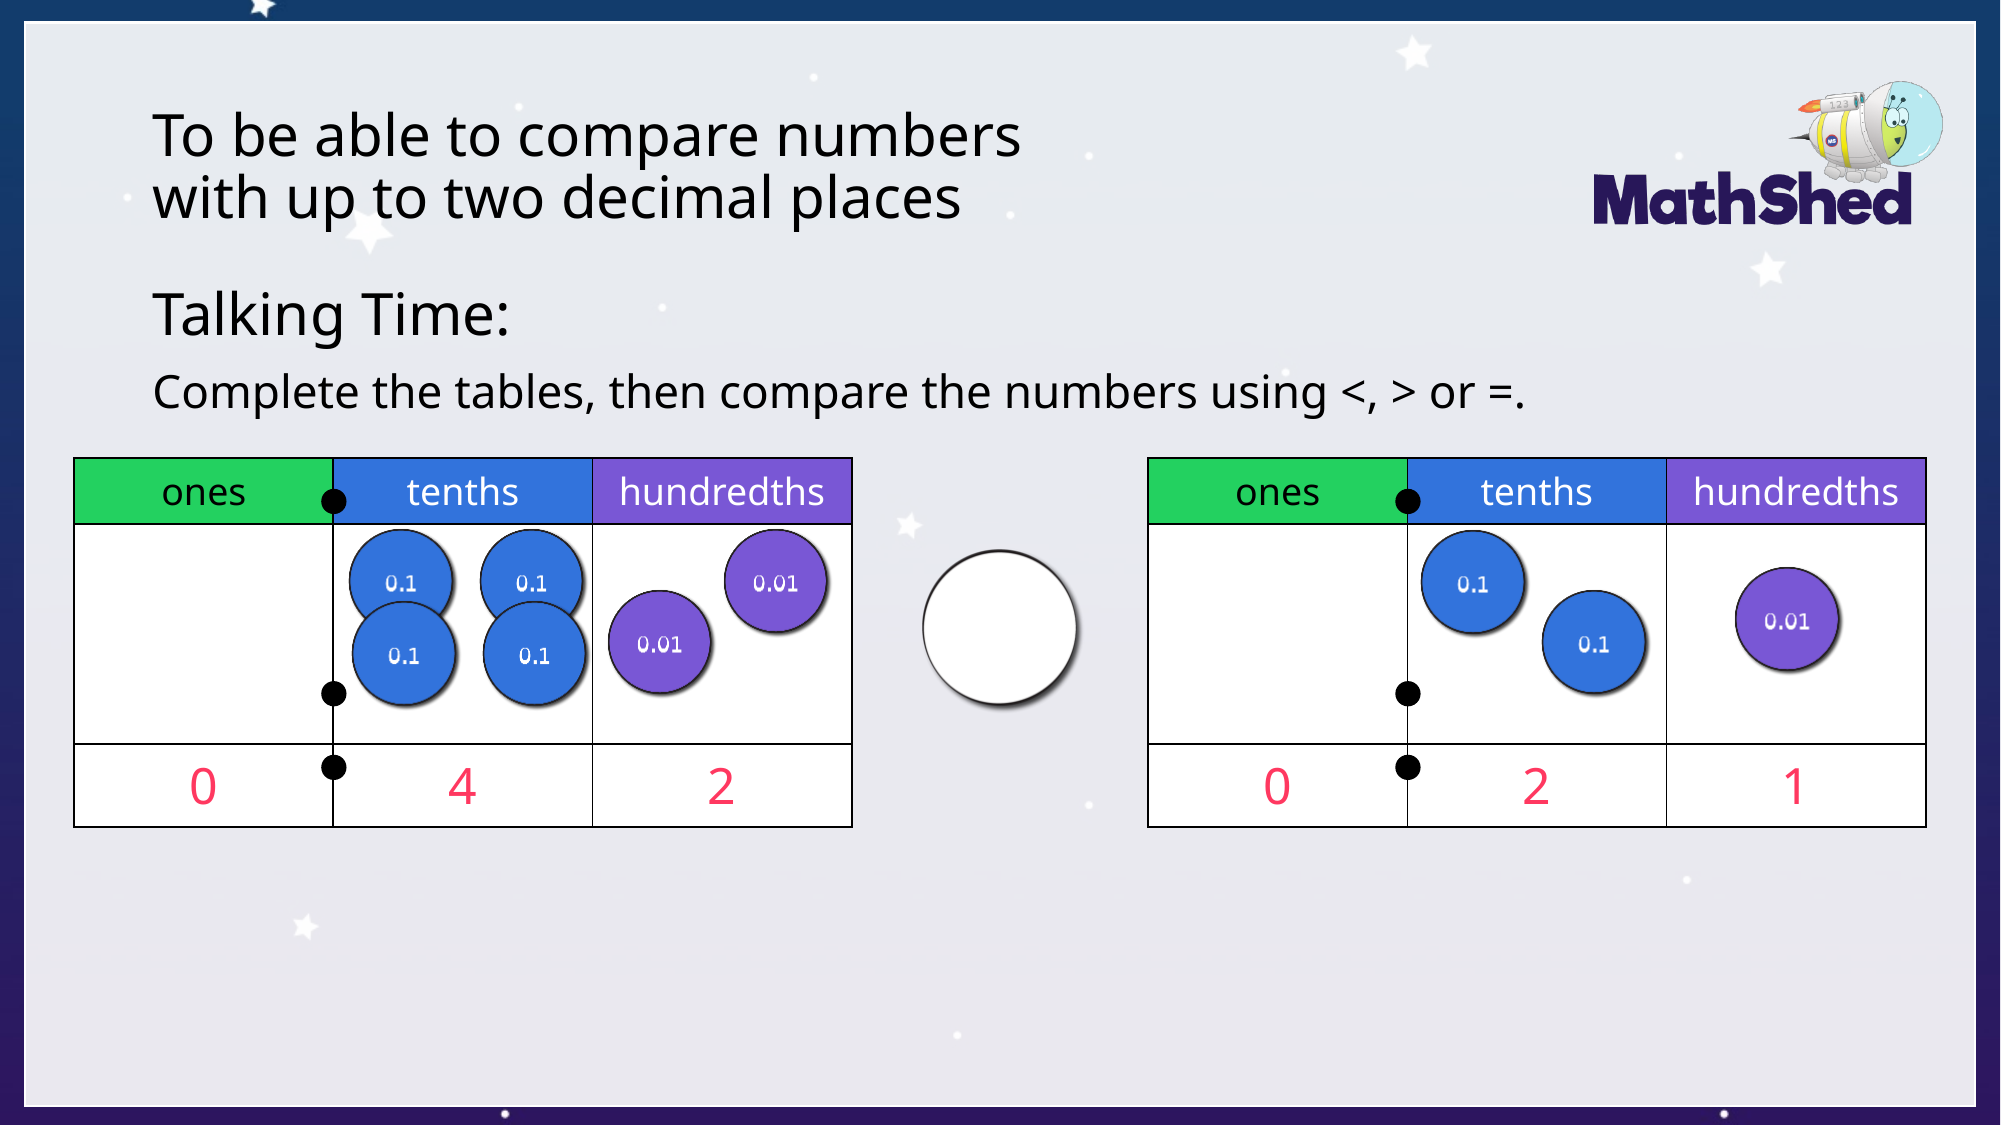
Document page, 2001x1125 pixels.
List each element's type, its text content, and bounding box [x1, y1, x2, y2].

text_box [1395, 681, 1421, 707]
table_header hundredths [593, 459, 851, 523]
table_header hundredths [1667, 459, 1925, 523]
table_cell [593, 525, 851, 743]
text_box [321, 681, 347, 707]
text_box [321, 754, 347, 781]
table_cell 2 [593, 745, 851, 826]
table_cell [1149, 525, 1407, 743]
table_cell 0 [75, 745, 332, 826]
table_header ones [1149, 459, 1407, 523]
title To be able to compare numbers with up to two decimal places [137, 59, 1578, 277]
table_header tenths [334, 459, 592, 523]
table_cell 1 [1667, 745, 1925, 826]
table_cell [1667, 525, 1925, 743]
list Talking Time: Complete the tables, then compare the numbers using <, > or =. [137, 277, 1863, 992]
table_cell 0 [1149, 745, 1407, 826]
text_box [321, 488, 347, 515]
table_cell [75, 525, 332, 743]
picture [0, 0, 2001, 1125]
table_header tenths [1408, 459, 1666, 523]
text_box [1395, 754, 1421, 781]
table_header ones [75, 459, 332, 523]
text_box [1395, 488, 1421, 515]
table_cell [1408, 525, 1666, 743]
table_cell 4 [334, 745, 592, 826]
table_cell 2 [1408, 745, 1666, 826]
table_cell [334, 525, 592, 743]
